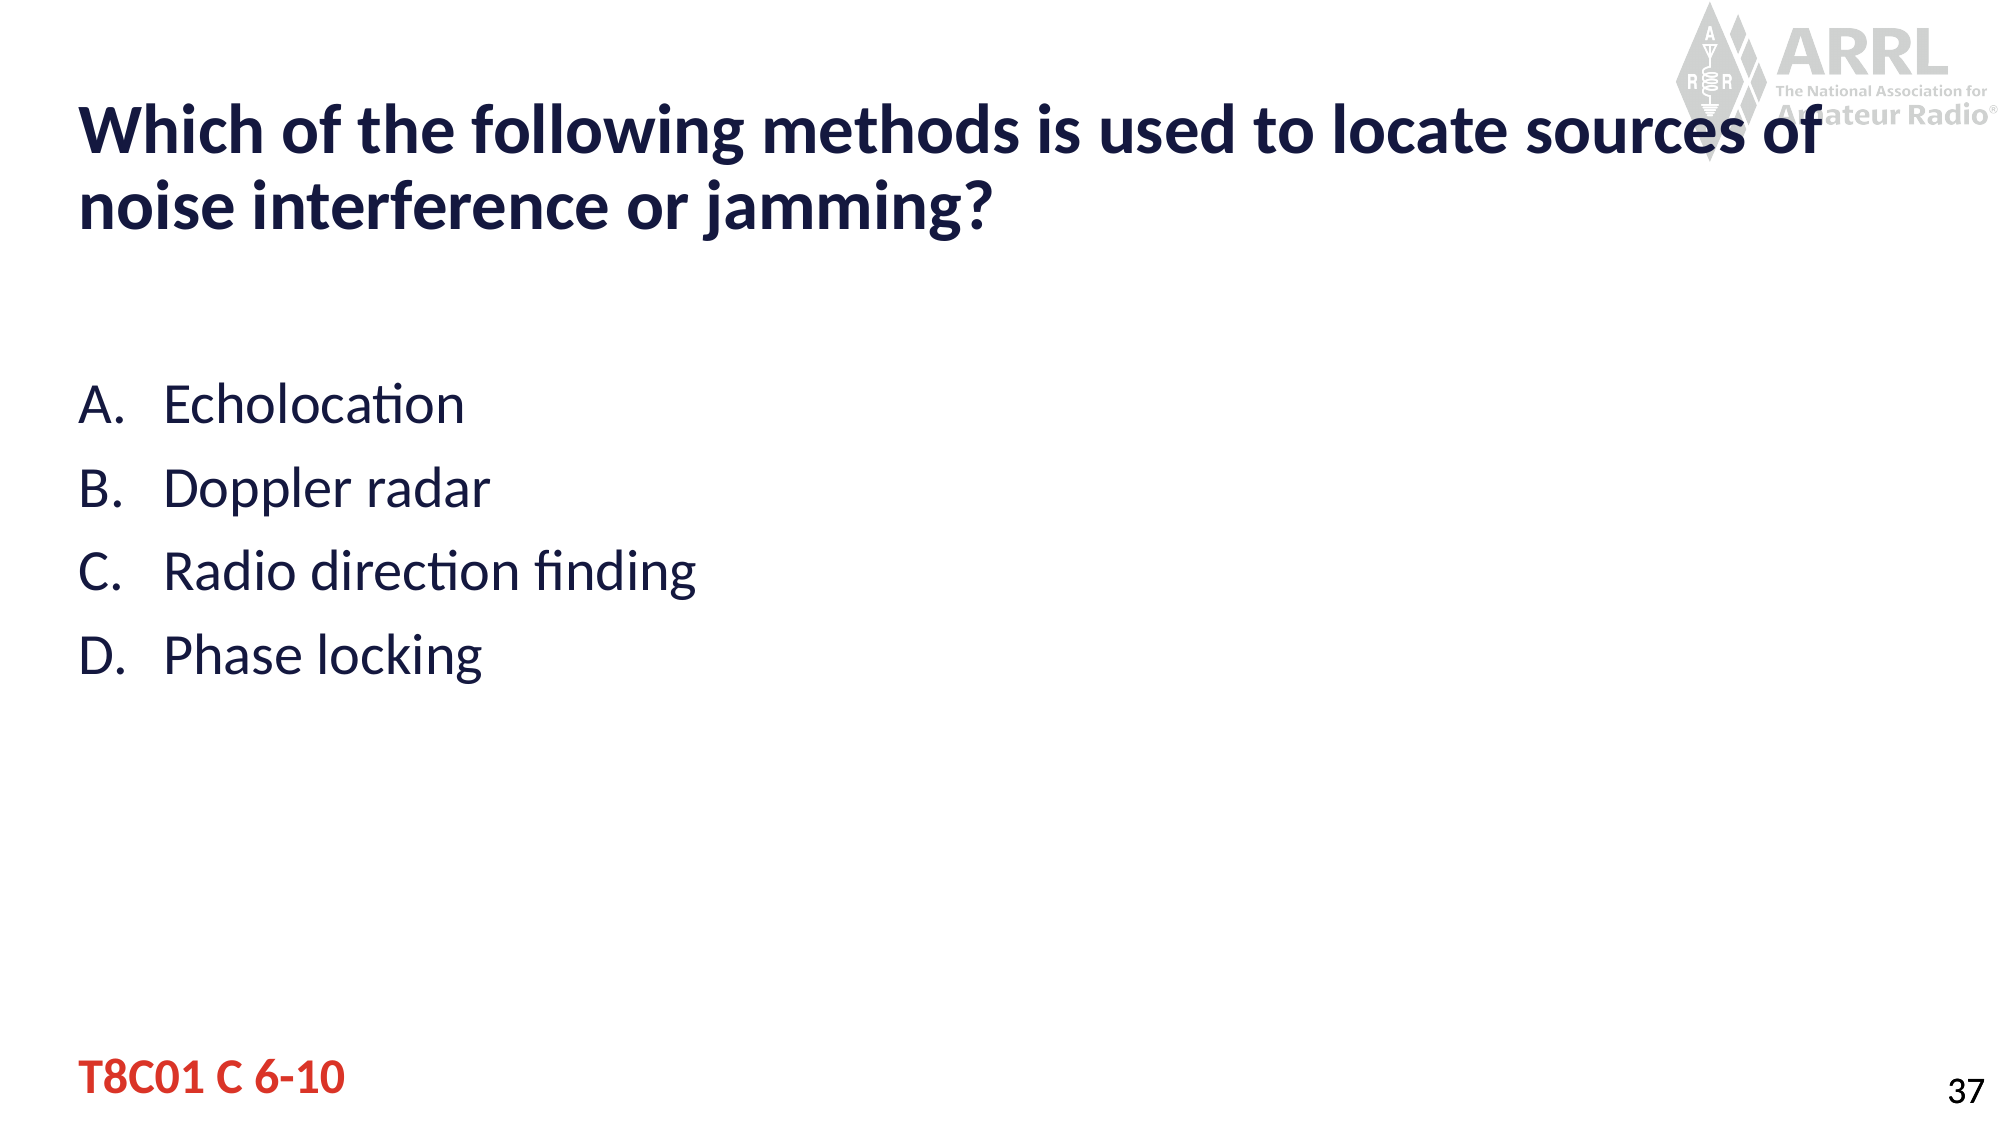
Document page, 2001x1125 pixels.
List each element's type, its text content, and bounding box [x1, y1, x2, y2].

title Which of the following methods is used to locate sources of noise interference or jamming? [63, 59, 1863, 278]
picture [1674, 0, 2000, 164]
text_box T8C01 C 6-10 [63, 1036, 921, 1112]
list Echolocation Doppler radar Radio direction finding Phase locking [63, 365, 1863, 989]
